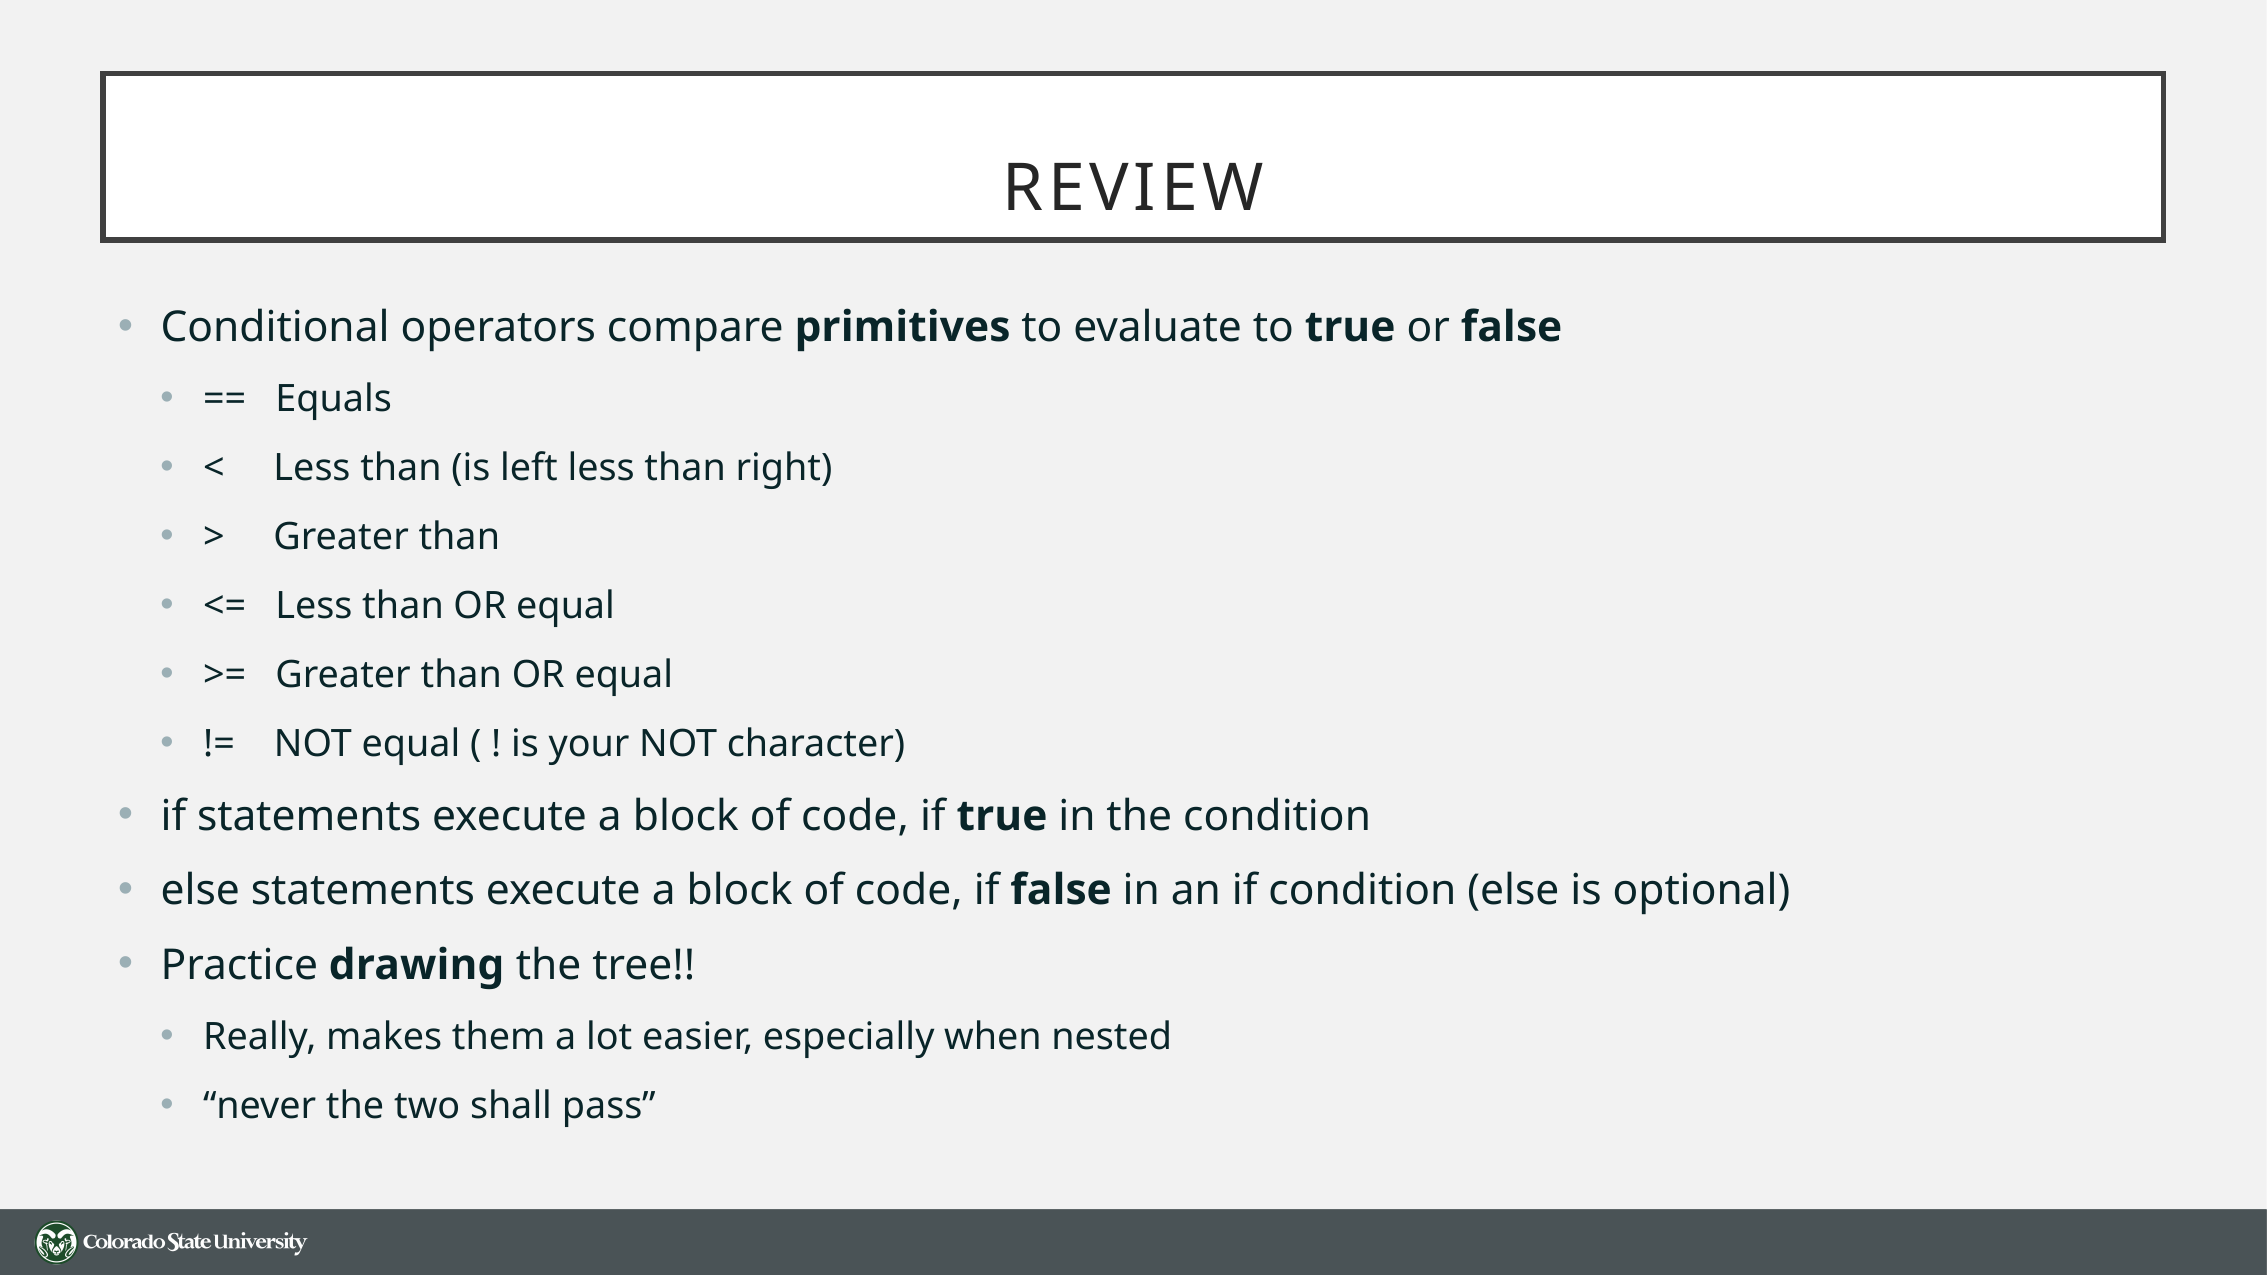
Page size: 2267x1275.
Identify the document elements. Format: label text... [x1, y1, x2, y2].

picture [24, 1209, 319, 1275]
title Review [100, 71, 2166, 243]
list Conditional operators compare primitives to evaluate to true or false == Equals < Less than (is left less than right) > Greater than <= Less than OR equal >= Greater than OR equal != NOT equal ( ! is your NOT character) if statements execute a block of code, if true in the condition else statements execute a block of code, if false in an if condition (else is optional) Practice drawing the tree!! Really, makes them a lot easier, especially when nested “never the two shall pass” [103, 291, 2164, 1179]
